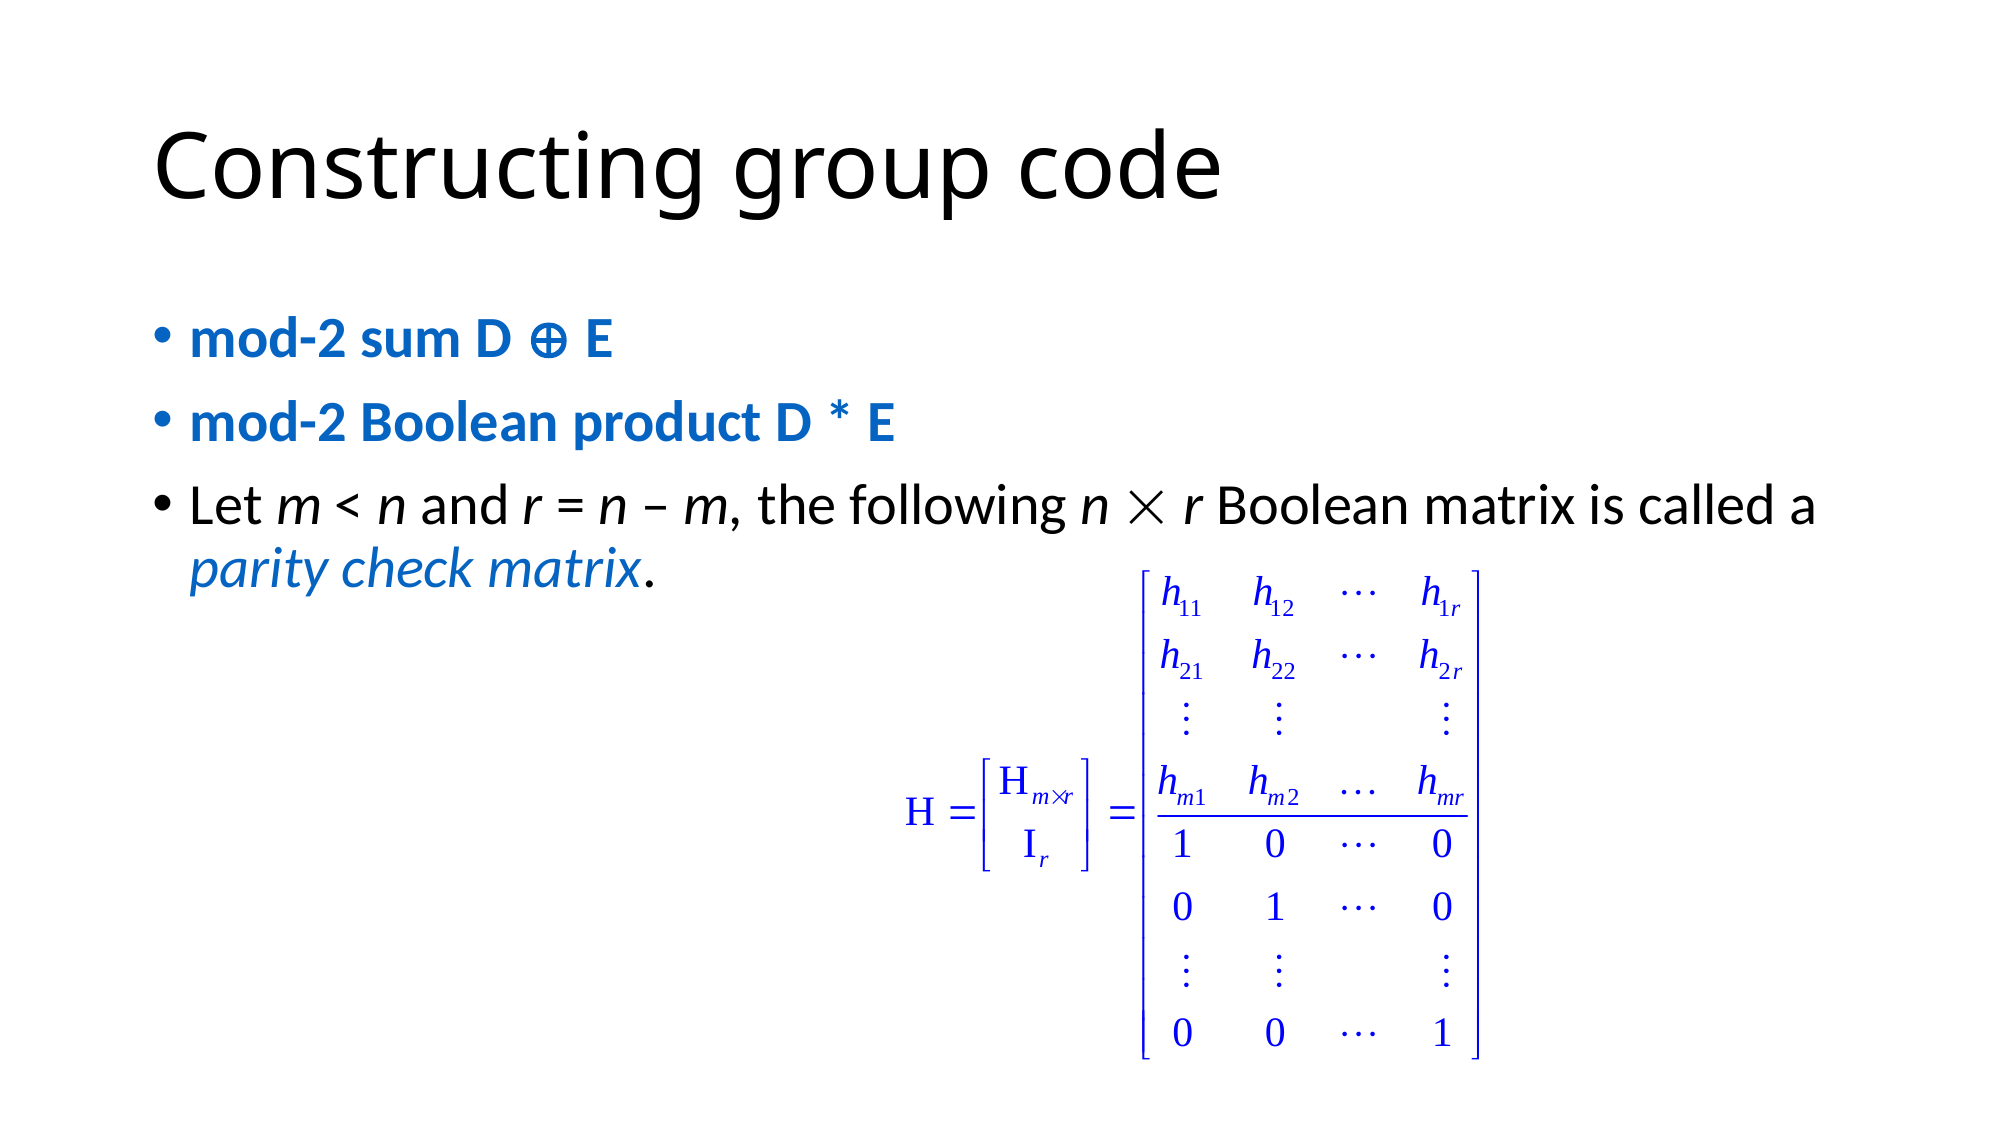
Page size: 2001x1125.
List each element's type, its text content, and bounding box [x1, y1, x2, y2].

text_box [897, 563, 1496, 1067]
list mod-2 sum D  E mod-2 Boolean product D * E Let m < n and r = n – m, the following n  r Boolean matrix is called a parity check matrix. [137, 299, 1863, 1014]
title Constructing group code [137, 59, 1863, 278]
